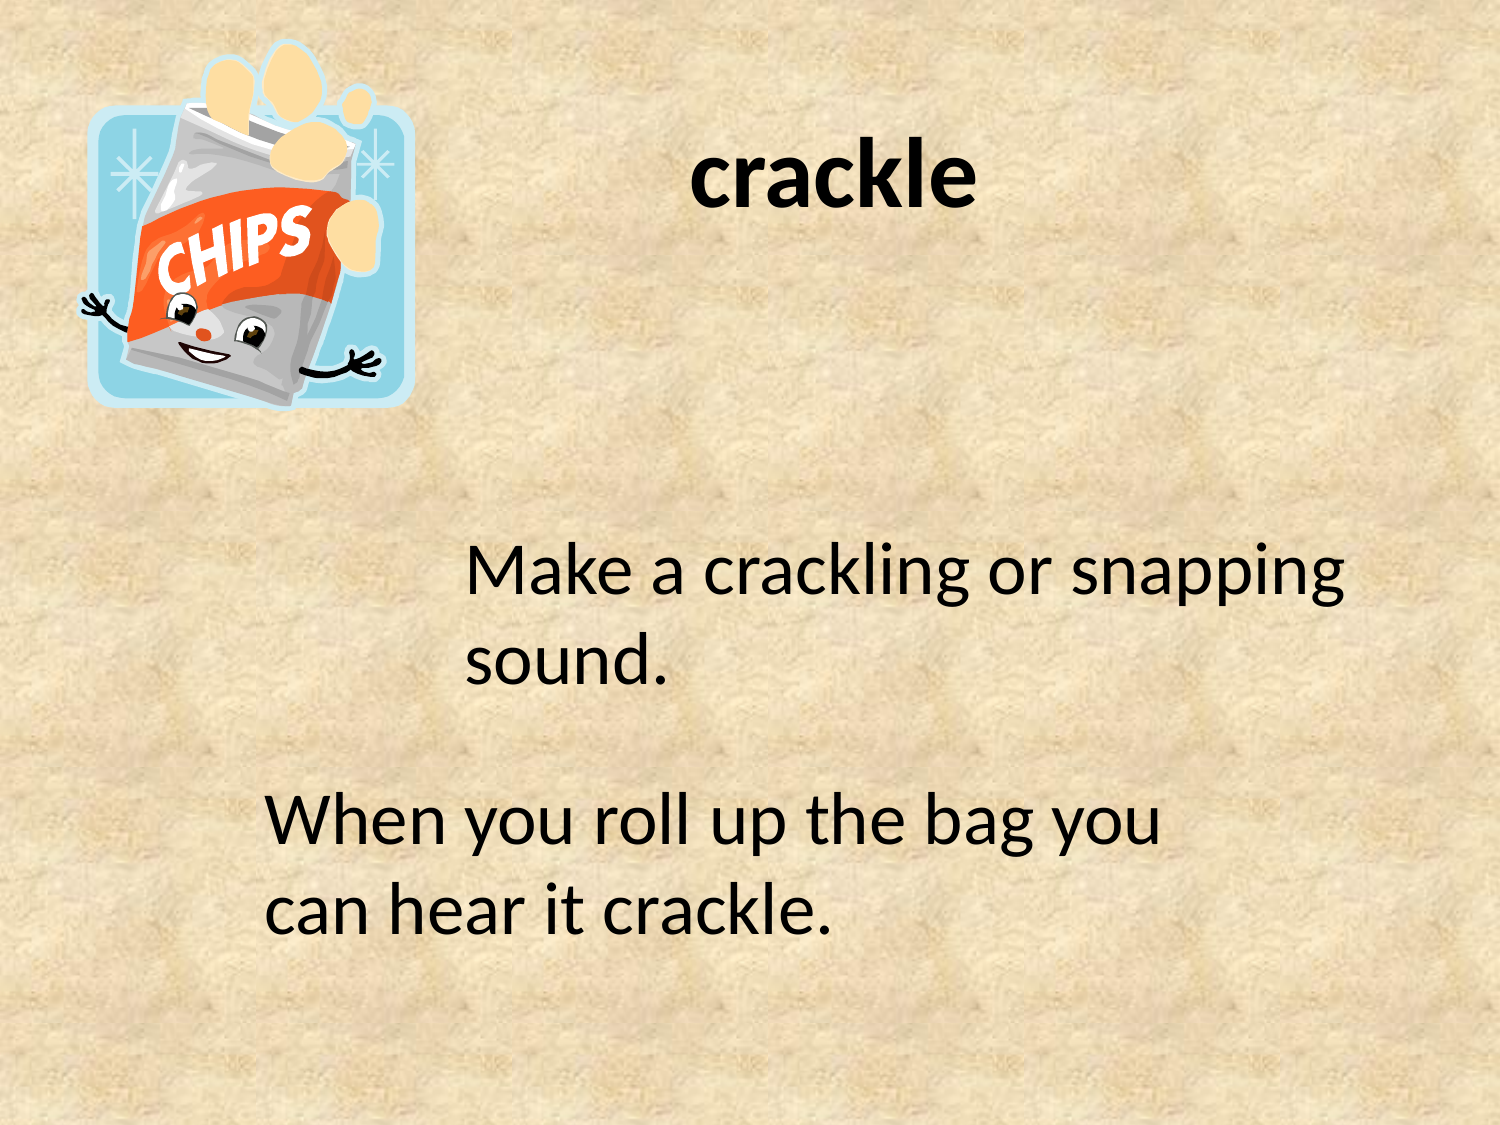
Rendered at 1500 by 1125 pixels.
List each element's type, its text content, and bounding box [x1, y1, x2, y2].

text_box When you roll up the bag you can hear it crackle. [249, 762, 1300, 958]
text_box Make a crackling or snapping sound. [450, 512, 1400, 708]
picture [0, 0, 1500, 1125]
text_box crackle [674, 99, 1425, 235]
